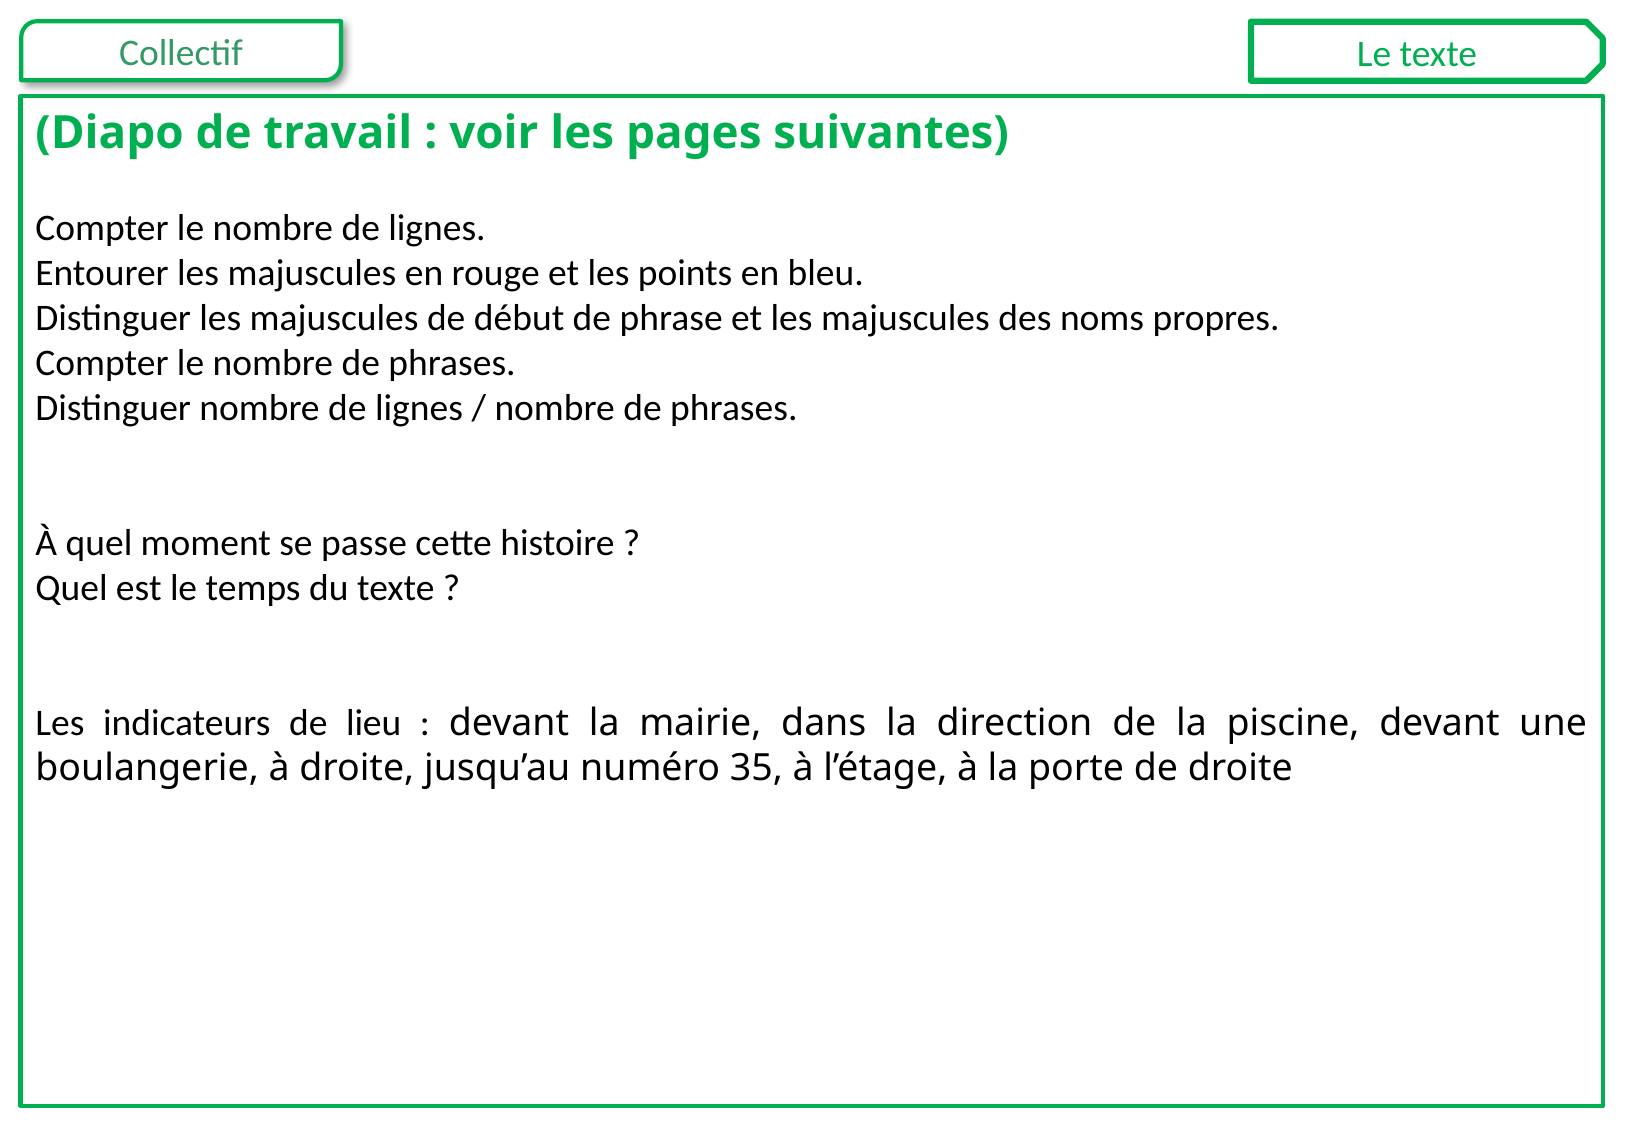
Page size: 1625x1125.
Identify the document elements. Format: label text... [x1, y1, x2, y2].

list Le texte [1250, 21, 1584, 81]
list (Diapo de travail : voir les pages suivantes) Compter le nombre de lignes. Entourer les majuscules en rouge et les points en bleu. Distinguer les majuscules de début de phrase et les majuscules des noms propres. Compter le nombre de phrases. Distinguer nombre de lignes / nombre de phrases. À quel moment se passe cette histoire ? Quel est le temps du texte ? Les indicateurs de lieu : devant la mairie, dans la direction de la piscine, devant une boulangerie, à droite, jusqu’au numéro 35, à l’étage, à la porte de droite [18, 94, 1605, 1108]
